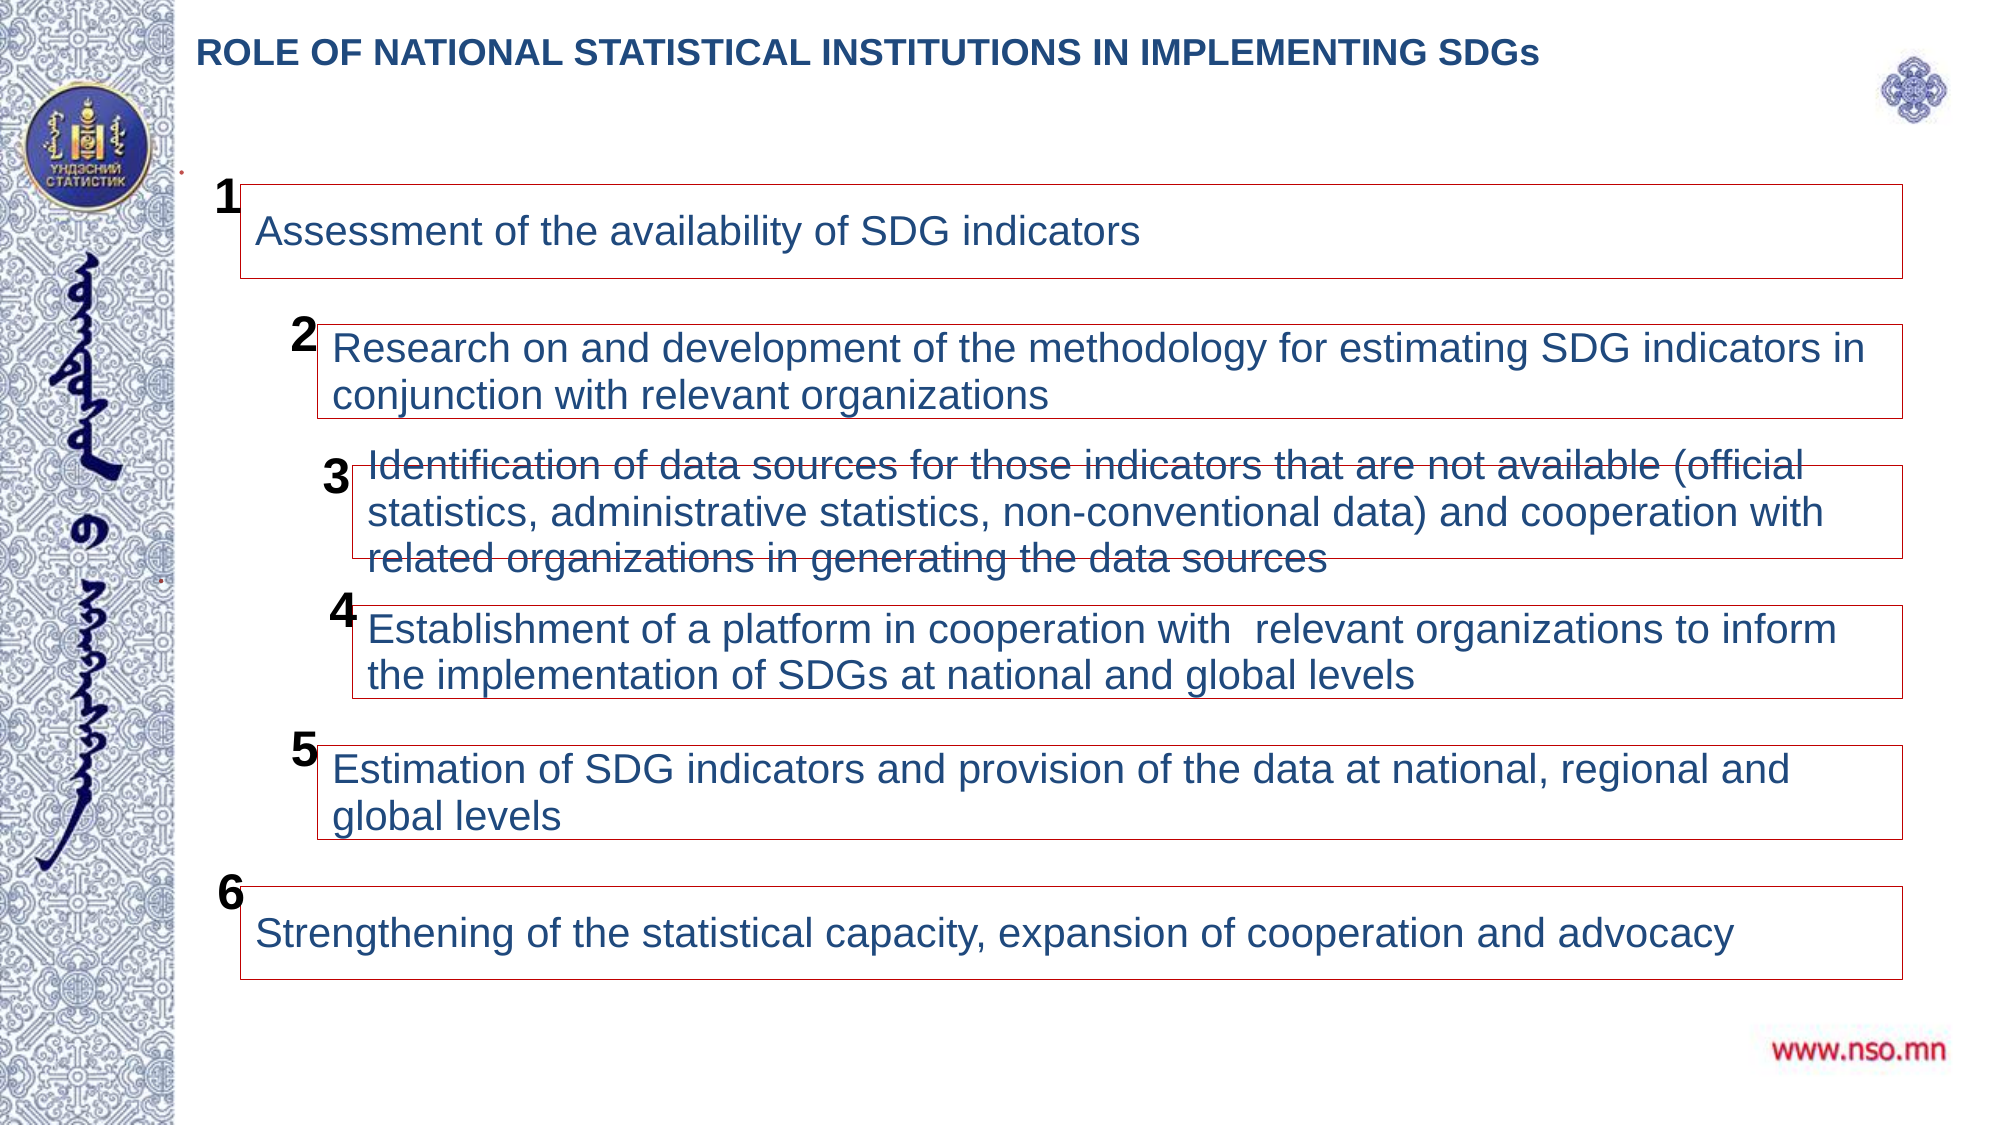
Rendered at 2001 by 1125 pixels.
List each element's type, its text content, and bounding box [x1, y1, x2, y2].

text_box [155, 96, 1903, 986]
text_box ROLE OF NATIONAL STATISTICAL INSTITUTIONS IN IMPLEMENTING SDGs [181, 20, 1557, 81]
picture [0, 0, 2001, 1125]
